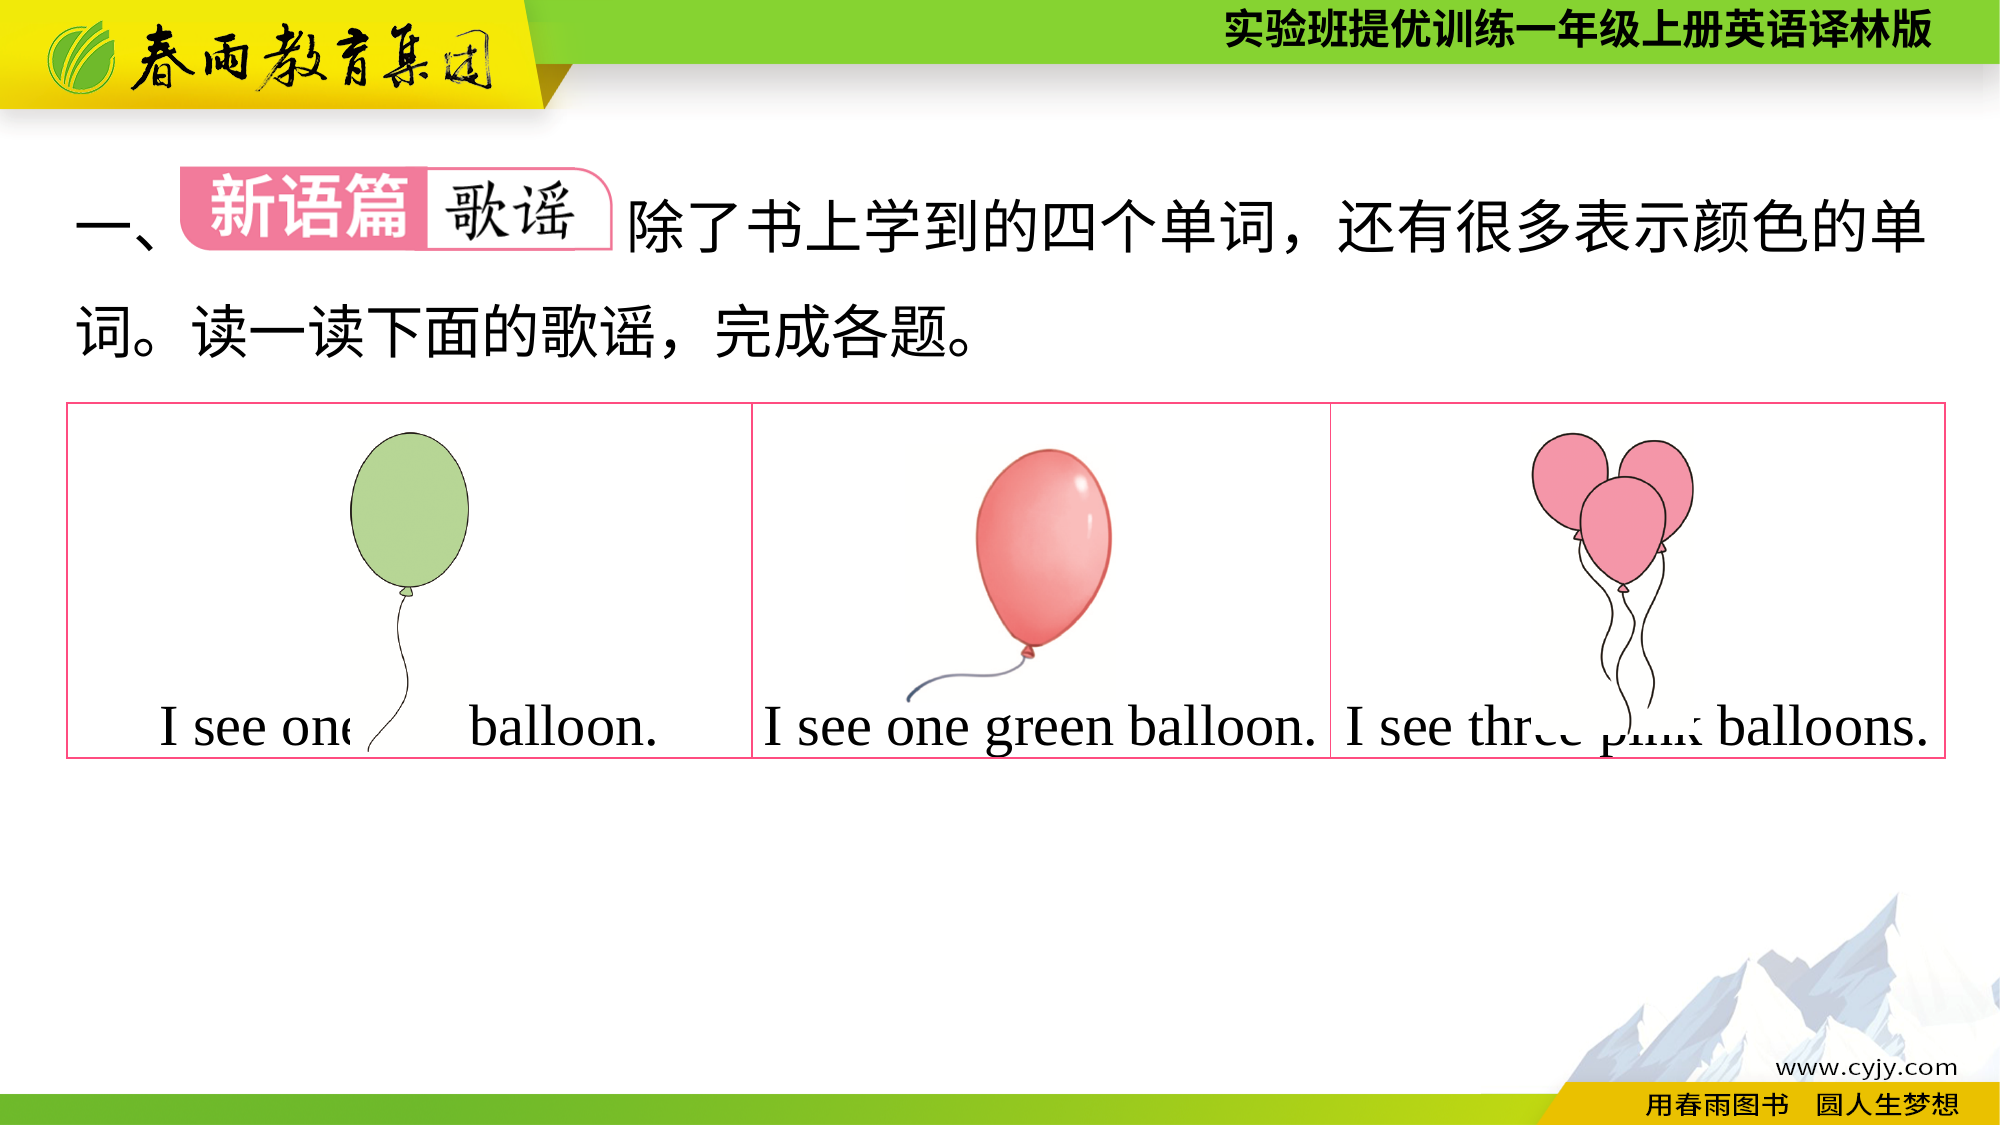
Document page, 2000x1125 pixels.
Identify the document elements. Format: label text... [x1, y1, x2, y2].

table_header I see one green balloon. [753, 404, 1330, 757]
table_header I see one red balloon. [68, 404, 751, 757]
table_header I see three pink balloons. [1331, 404, 1944, 757]
list 一、 除了书上学到的四个单词，还有很多表示颜色的单词。读一读下面的歌谣，完成各题。 [59, 147, 1944, 362]
picture [0, 0, 2000, 1125]
